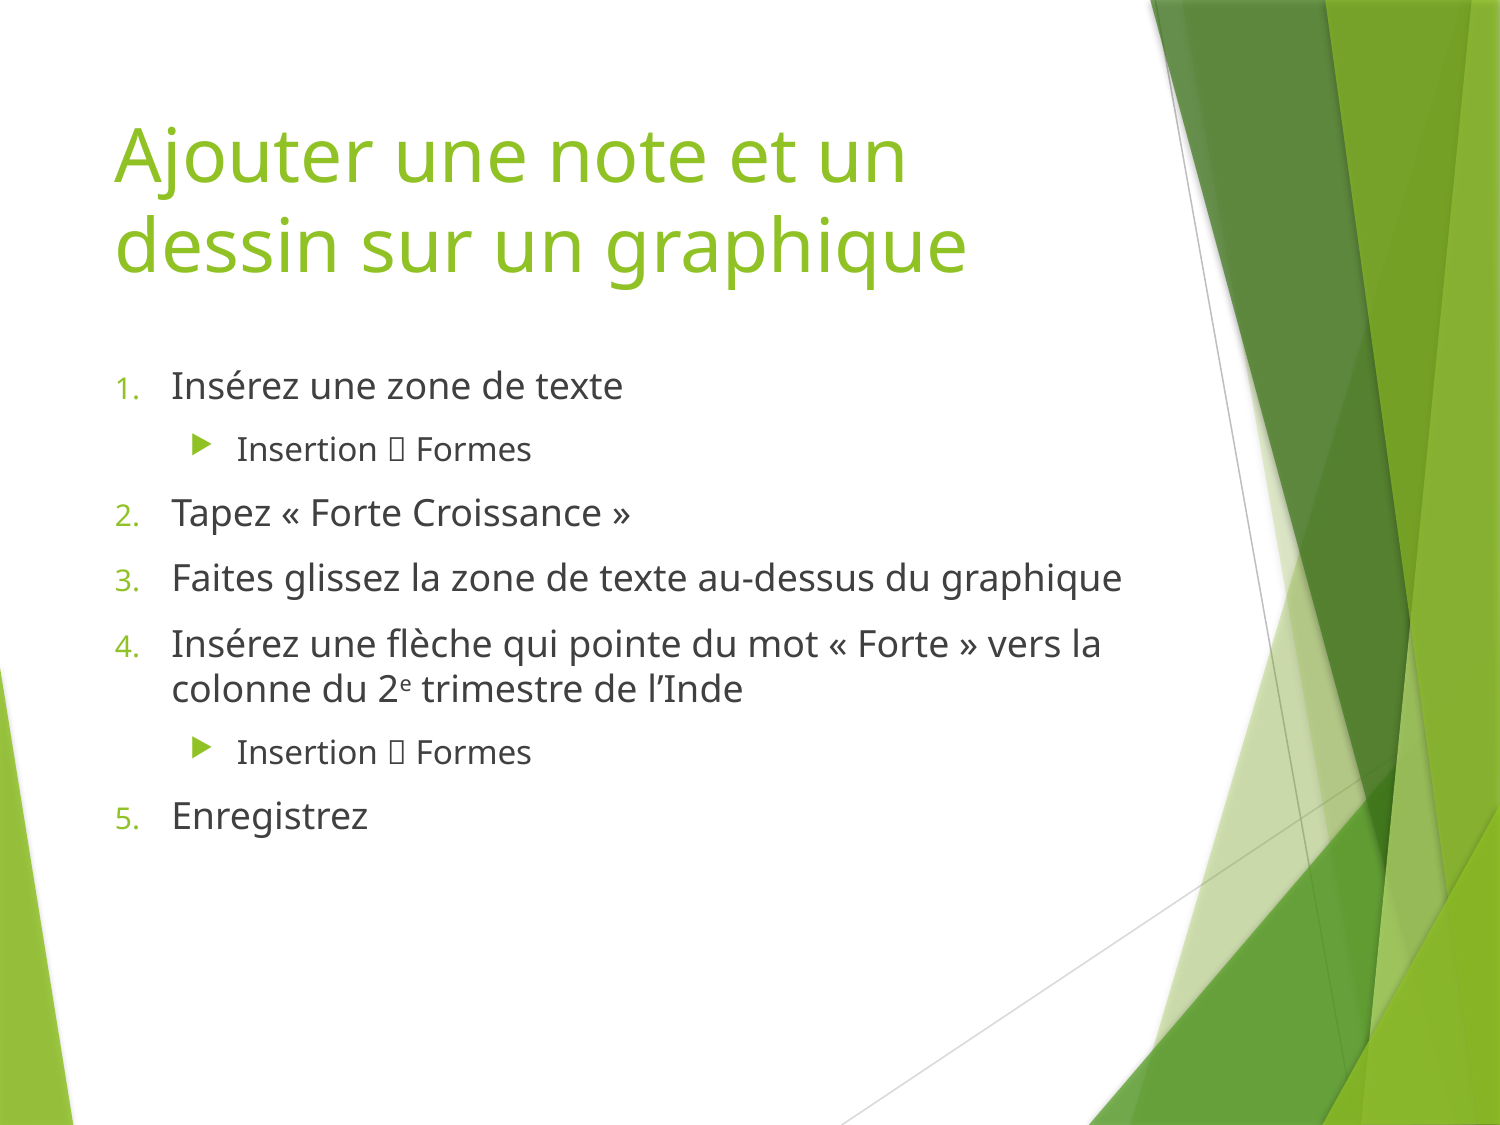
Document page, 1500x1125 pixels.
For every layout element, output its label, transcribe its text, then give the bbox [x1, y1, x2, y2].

list Insérez une zone de texte Insertion  Formes Tapez « Forte Croissance » Faites glissez la zone de texte au-dessus du graphique Insérez une flèche qui pointe du mot « Forte » vers la colonne du 2e trimestre de l’Inde Insertion  Formes Enregistrez [99, 354, 1142, 992]
title Ajouter une note et un dessin sur un graphique [99, 99, 1142, 317]
